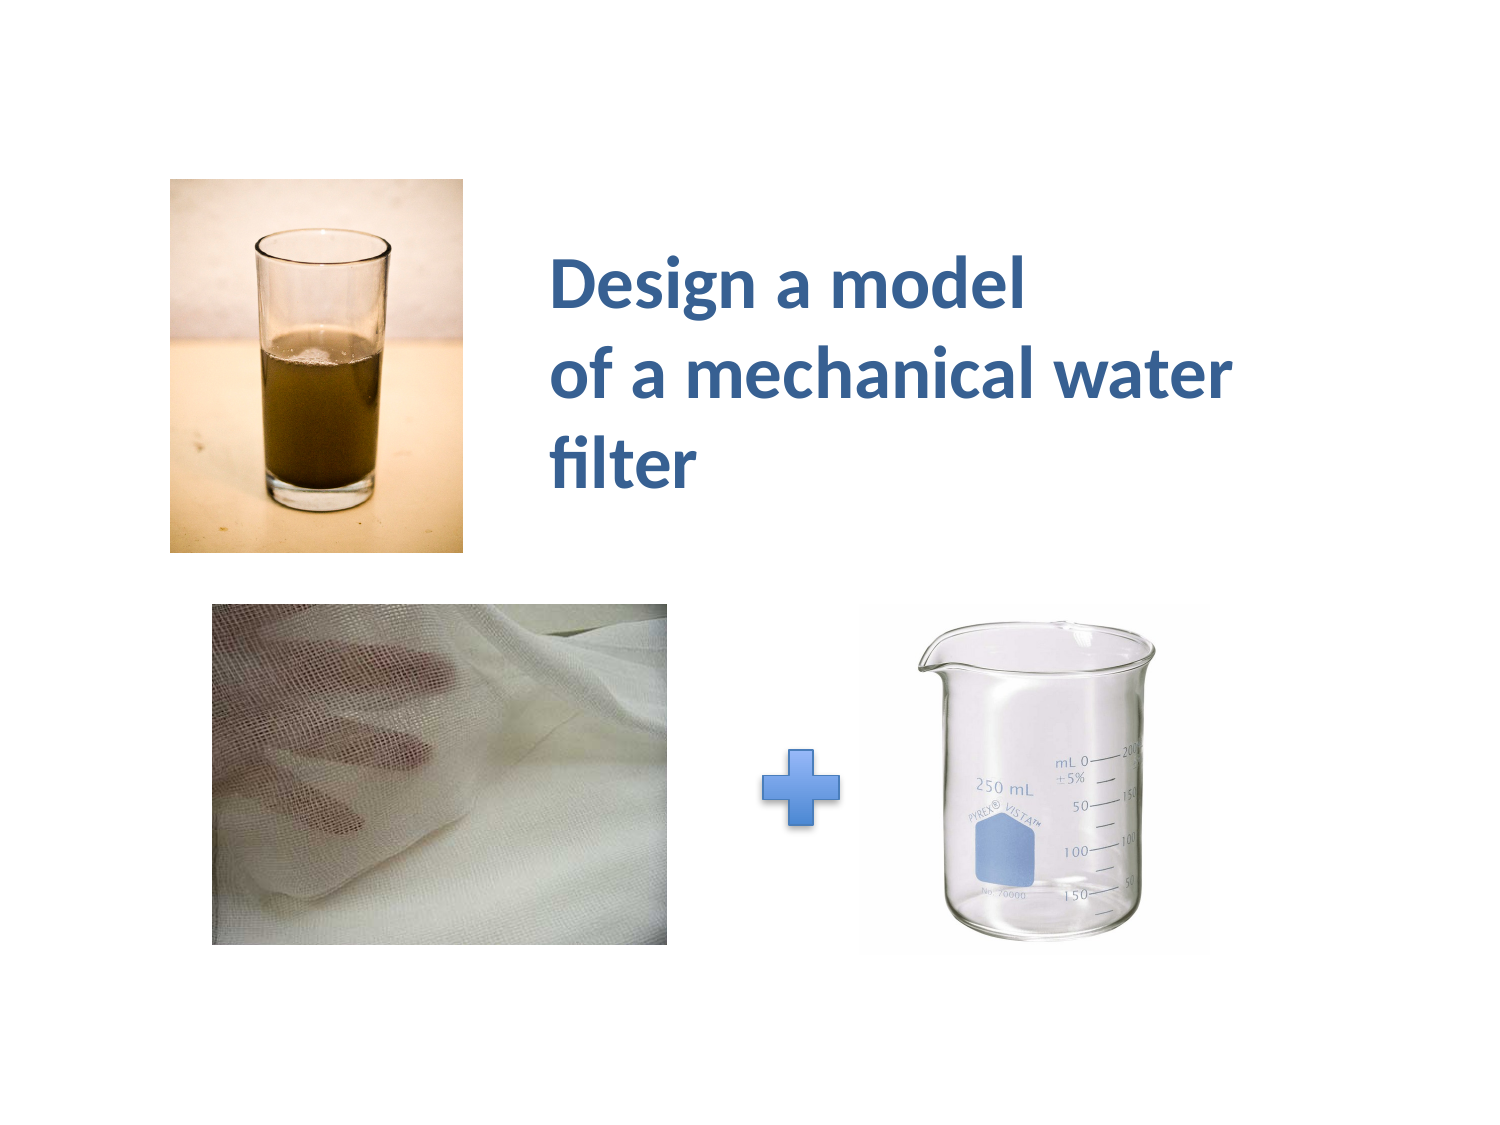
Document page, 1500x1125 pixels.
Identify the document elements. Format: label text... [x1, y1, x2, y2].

picture [170, 179, 463, 553]
picture [858, 604, 1210, 955]
picture [212, 603, 667, 946]
text_box [762, 749, 840, 826]
title Design a model of a mechanical water filter [534, 275, 1281, 463]
